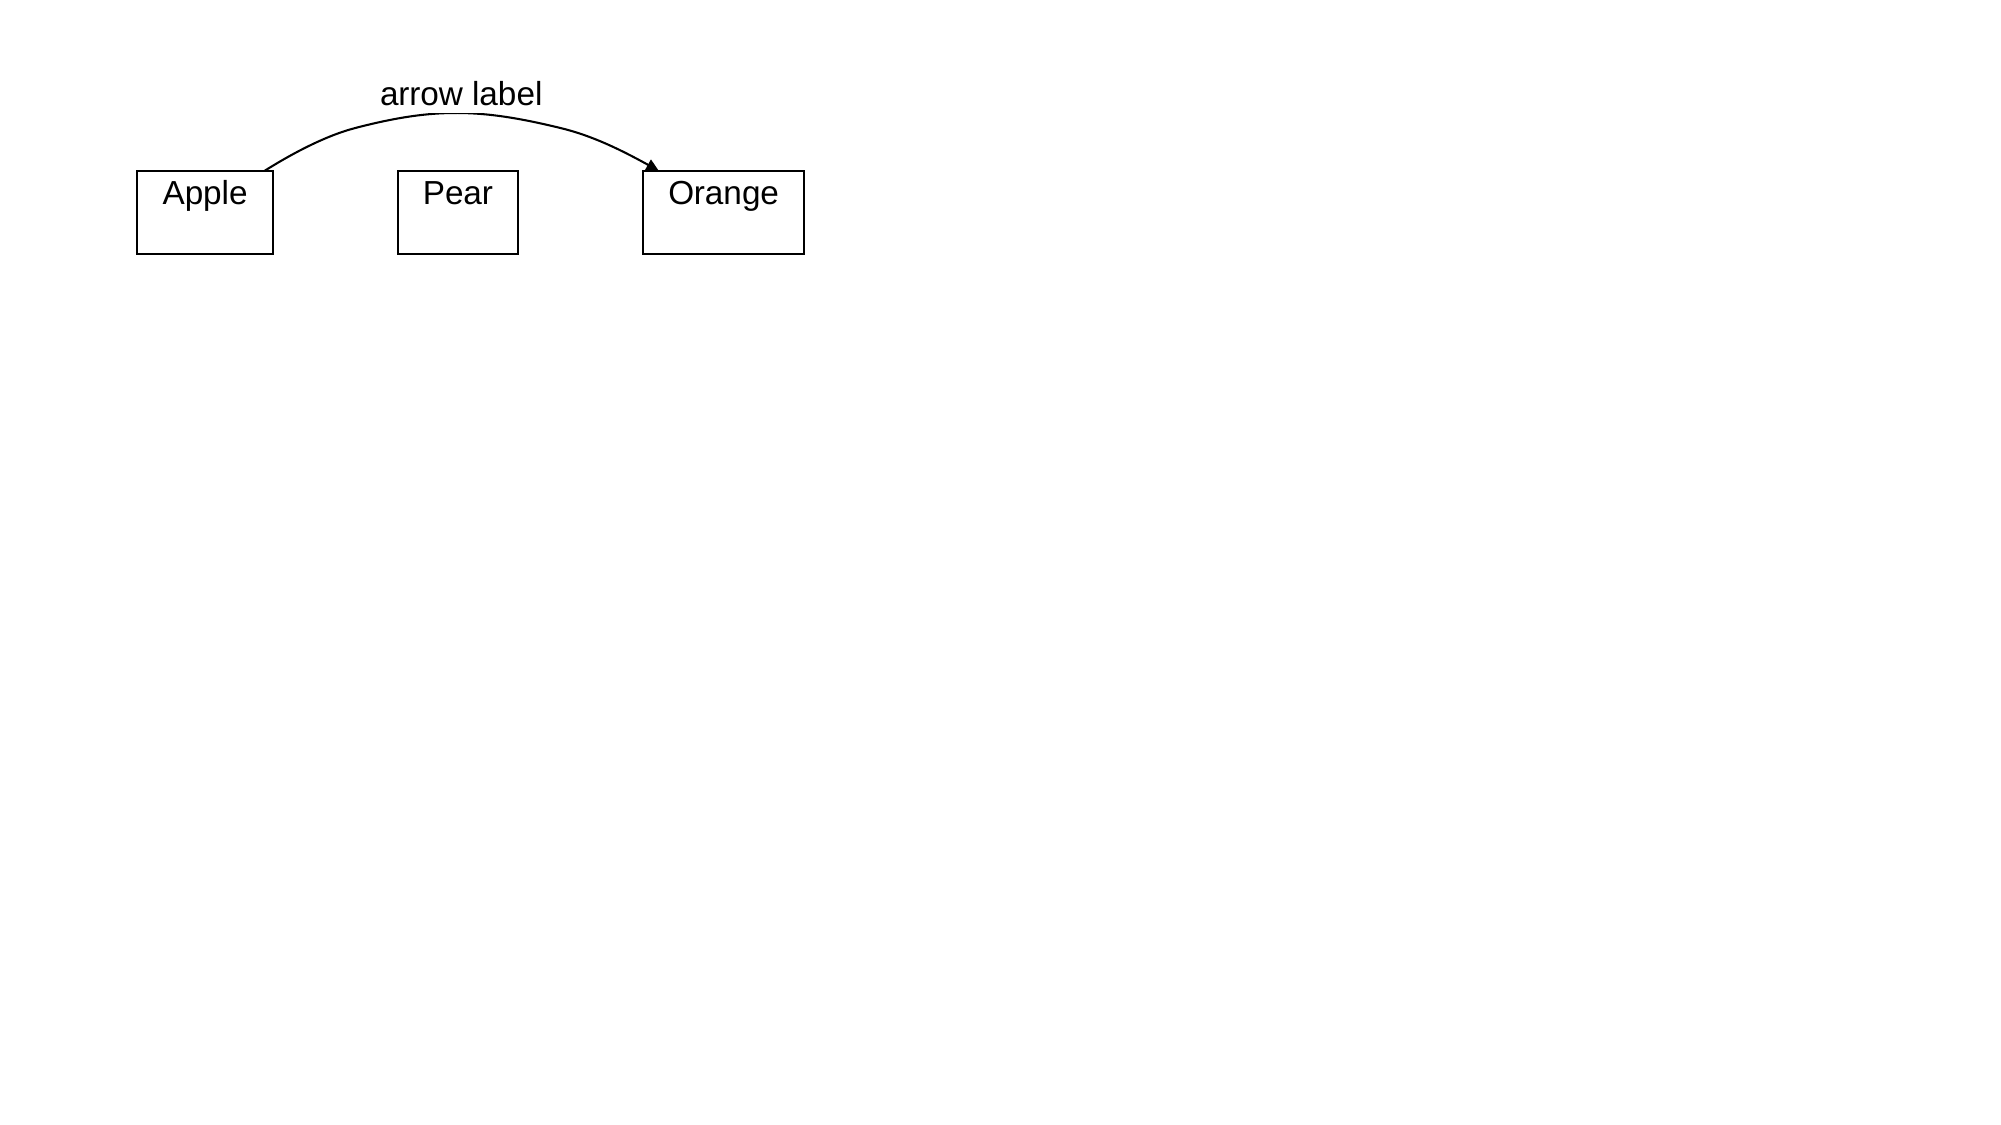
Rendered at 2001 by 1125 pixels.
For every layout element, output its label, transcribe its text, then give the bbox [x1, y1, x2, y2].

text_box [74, 74, 869, 317]
text_box Pear [397, 171, 519, 255]
text_box Orange [643, 170, 805, 255]
text_box arrow label [377, 73, 545, 111]
text_box [264, 112, 659, 172]
text_box Apple [137, 170, 273, 255]
